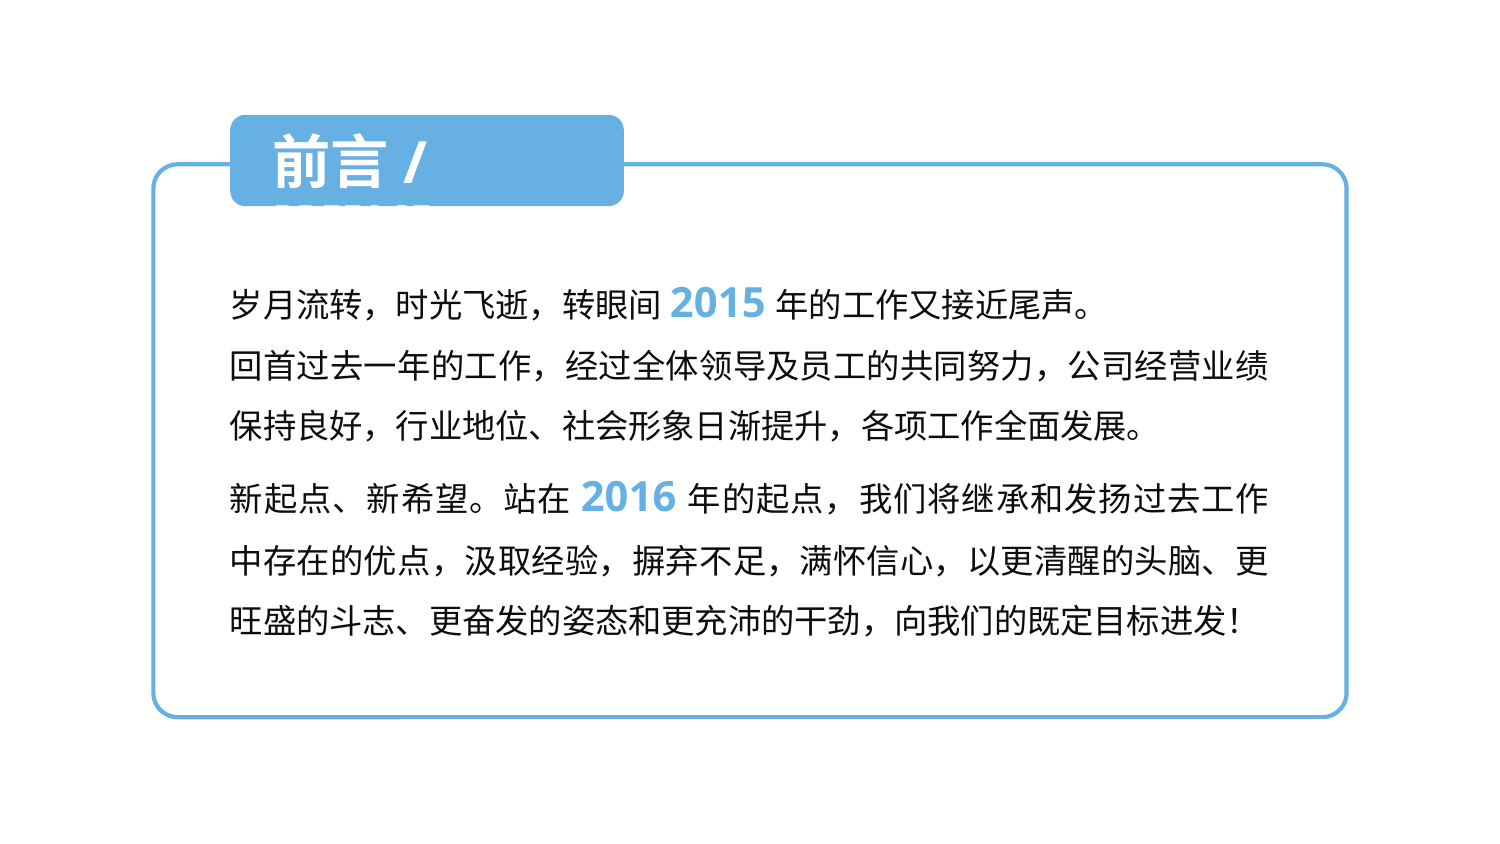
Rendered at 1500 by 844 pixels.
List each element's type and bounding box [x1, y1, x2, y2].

text_box [229, 114, 625, 207]
text_box [151, 162, 1349, 720]
